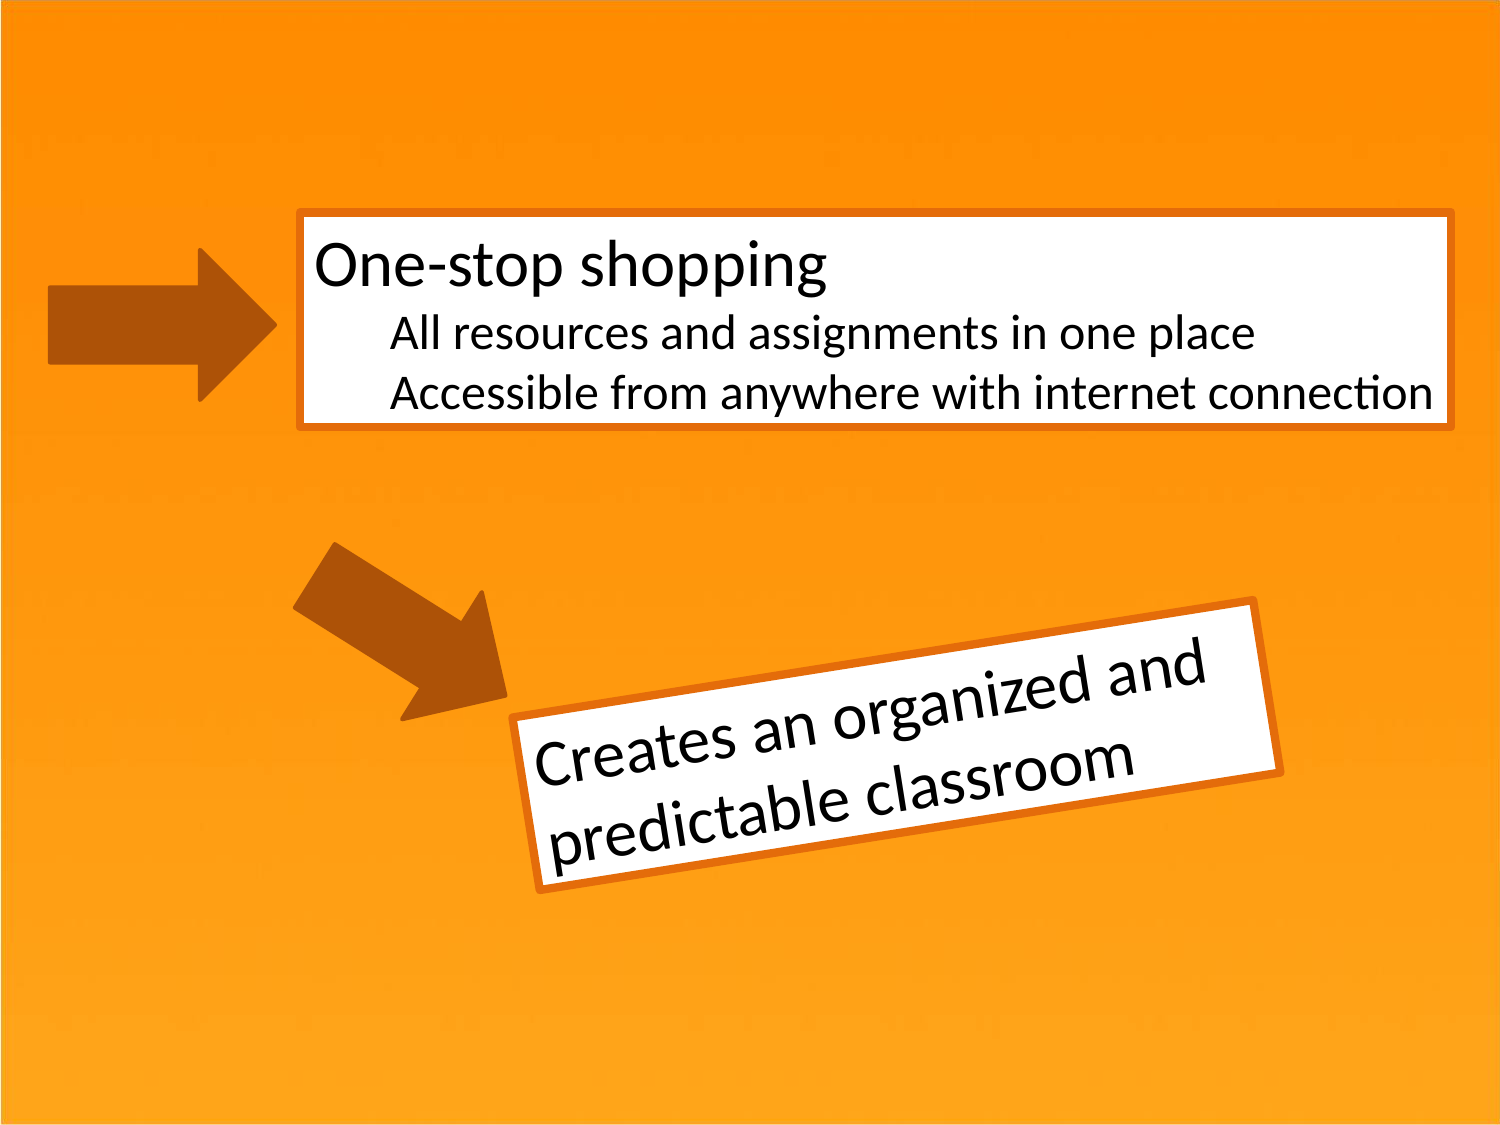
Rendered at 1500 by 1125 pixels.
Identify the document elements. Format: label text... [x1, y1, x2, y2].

picture [0, 0, 1500, 1125]
text_box [47, 247, 278, 402]
text_box [292, 542, 508, 722]
text_box Creates an organized and predictable classroom [512, 600, 1281, 891]
text_box One-stop shopping All resources and assignments in one place Accessible from anywhere with internet connection [300, 212, 1452, 428]
